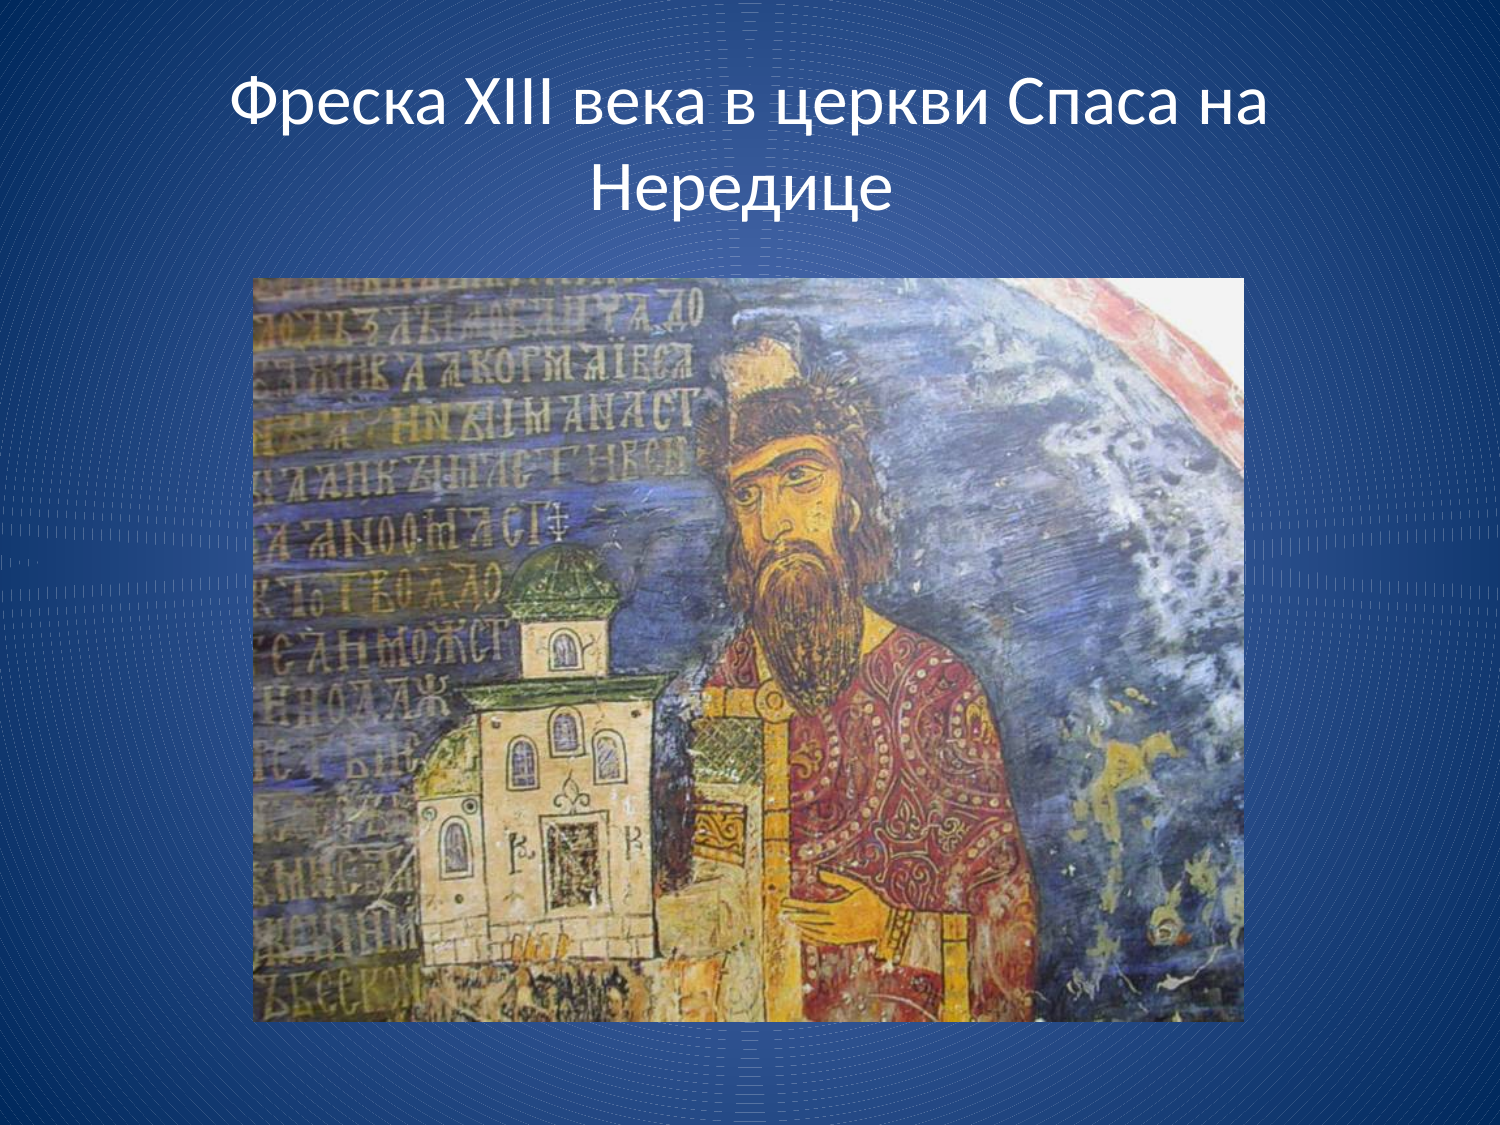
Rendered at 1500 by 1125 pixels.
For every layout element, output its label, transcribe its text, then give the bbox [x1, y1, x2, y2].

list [253, 278, 1245, 1022]
title Фреска XIII века в церкви Спаса на Нередице [75, 45, 1425, 233]
